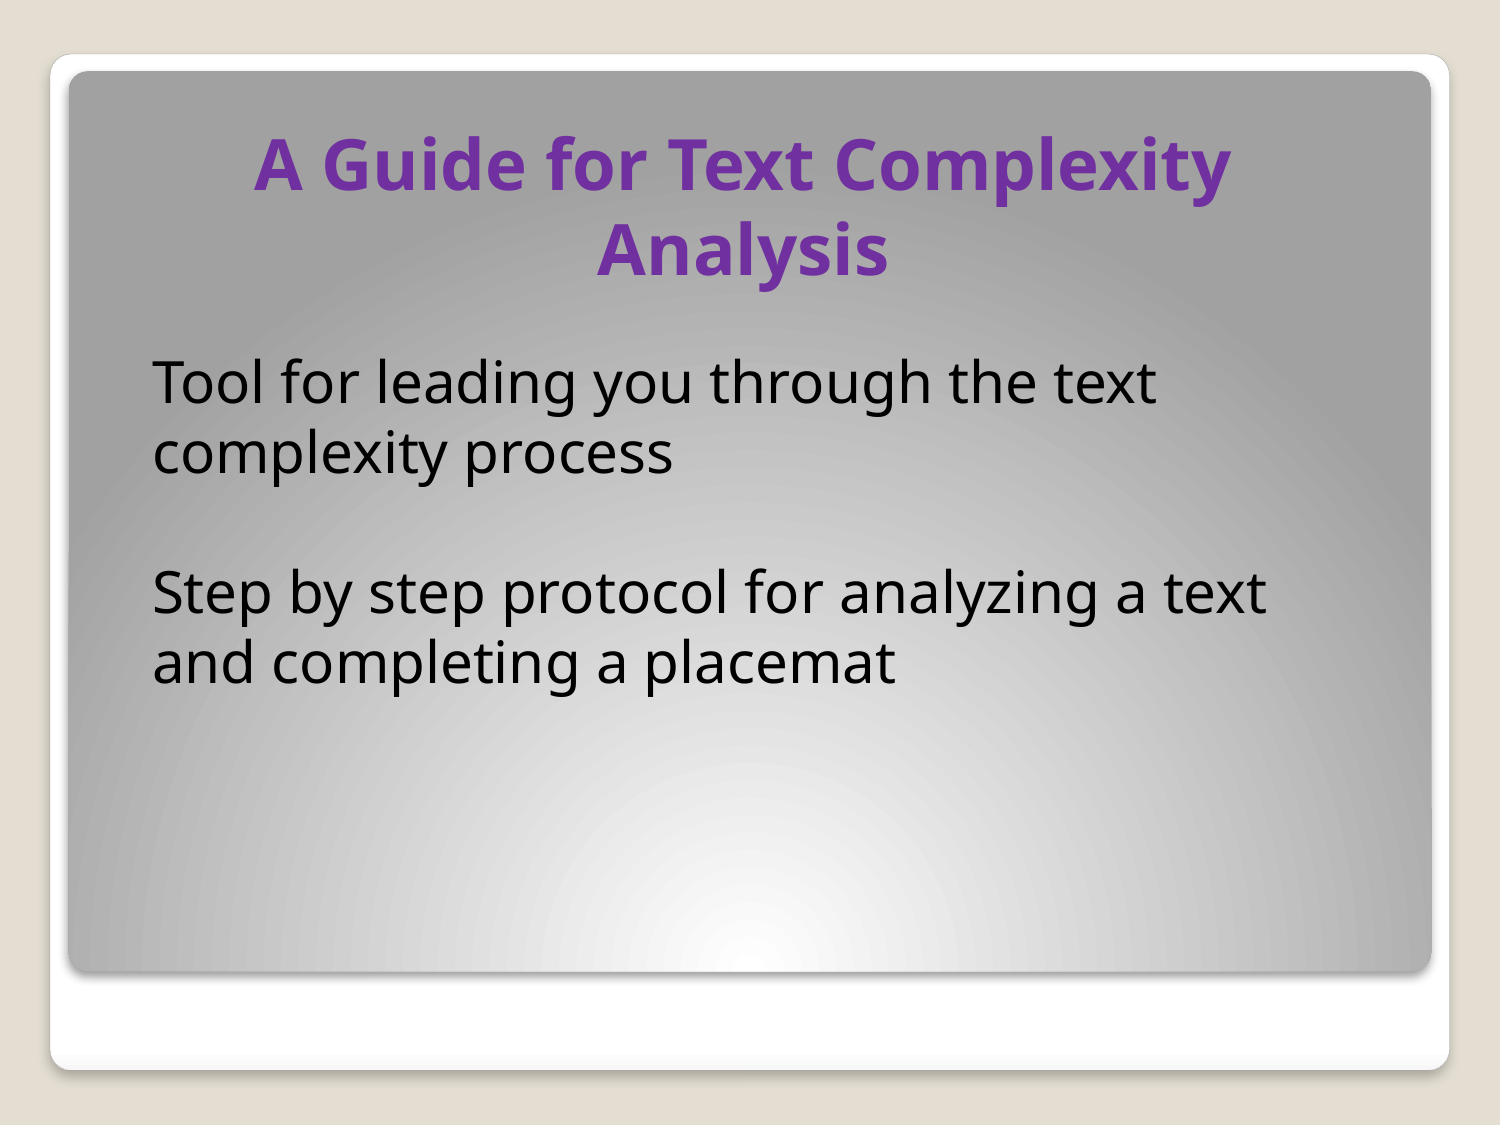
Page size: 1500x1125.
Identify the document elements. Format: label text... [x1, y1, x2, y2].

text_box Tool for leading you through the text complexity process Step by step protocol for analyzing a text and completing a placemat [137, 337, 1338, 703]
text_box A Guide for Text Complexity Analysis [99, 112, 1388, 297]
